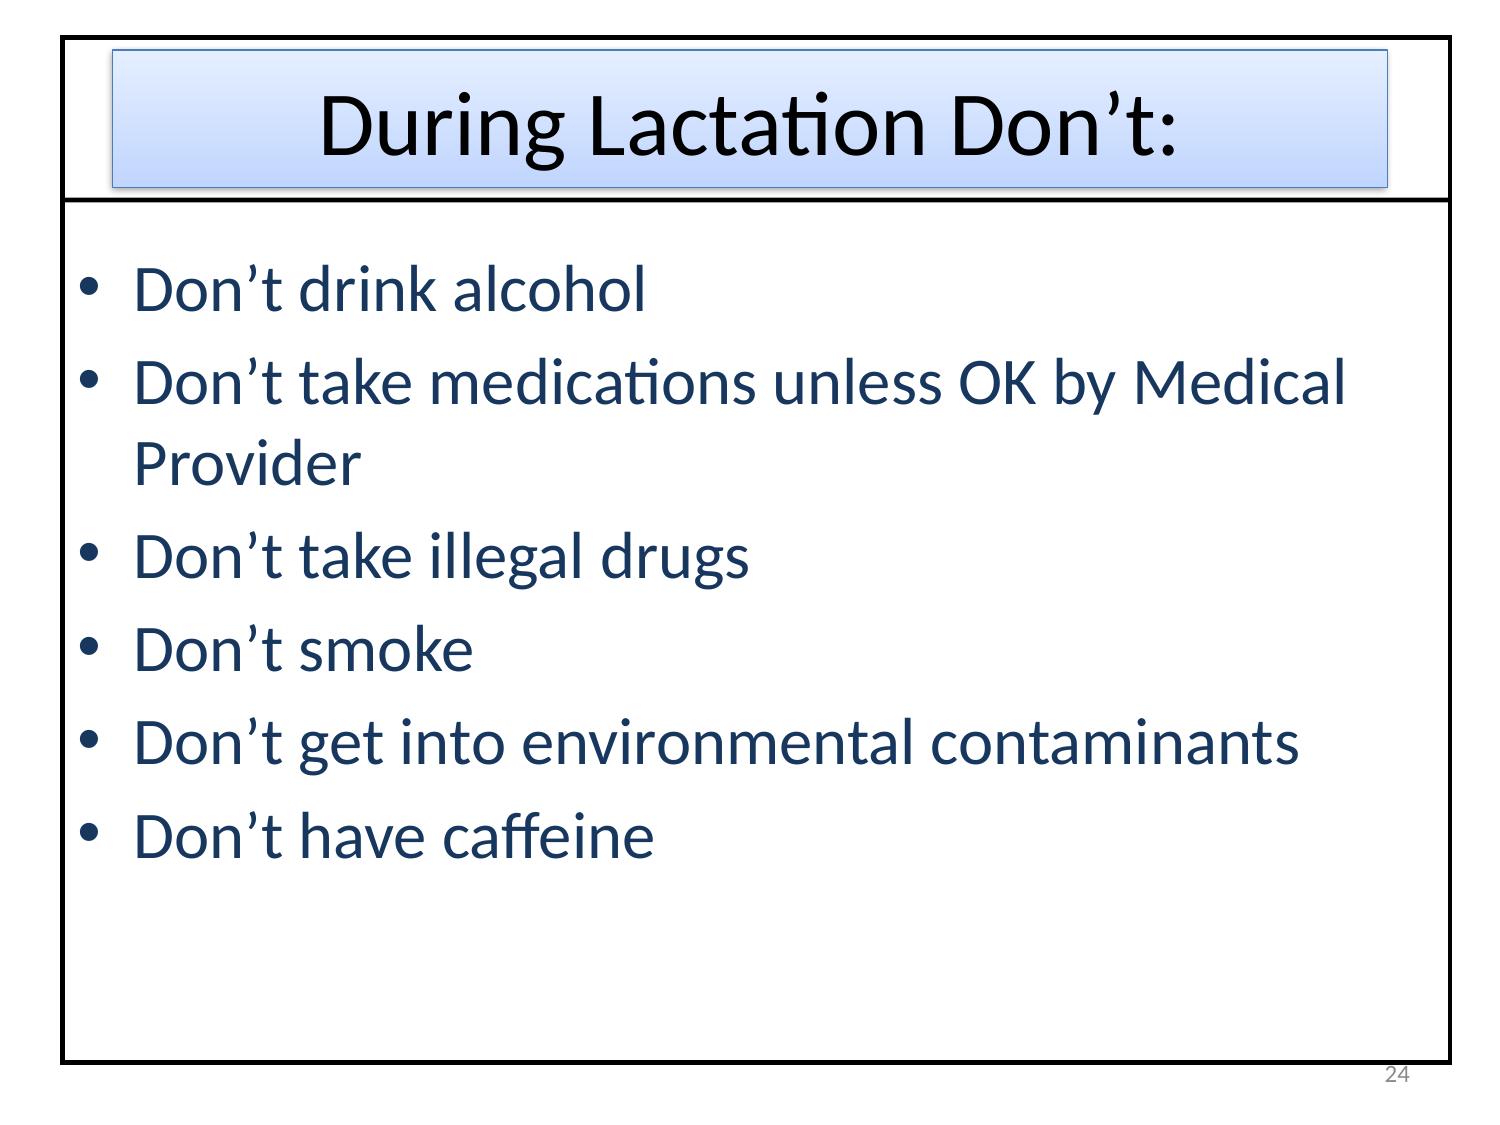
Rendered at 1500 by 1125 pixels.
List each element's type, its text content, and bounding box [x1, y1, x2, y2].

slide_number 24 [1074, 1063, 1425, 1103]
list Don’t drink alcohol Don’t take medications unless OK by Medical Provider Don’t take illegal drugs Don’t smoke Don’t get into environmental contaminants Don’t have caffeine [1450, 237, 1463, 1025]
text_box [62, 37, 1450, 1063]
